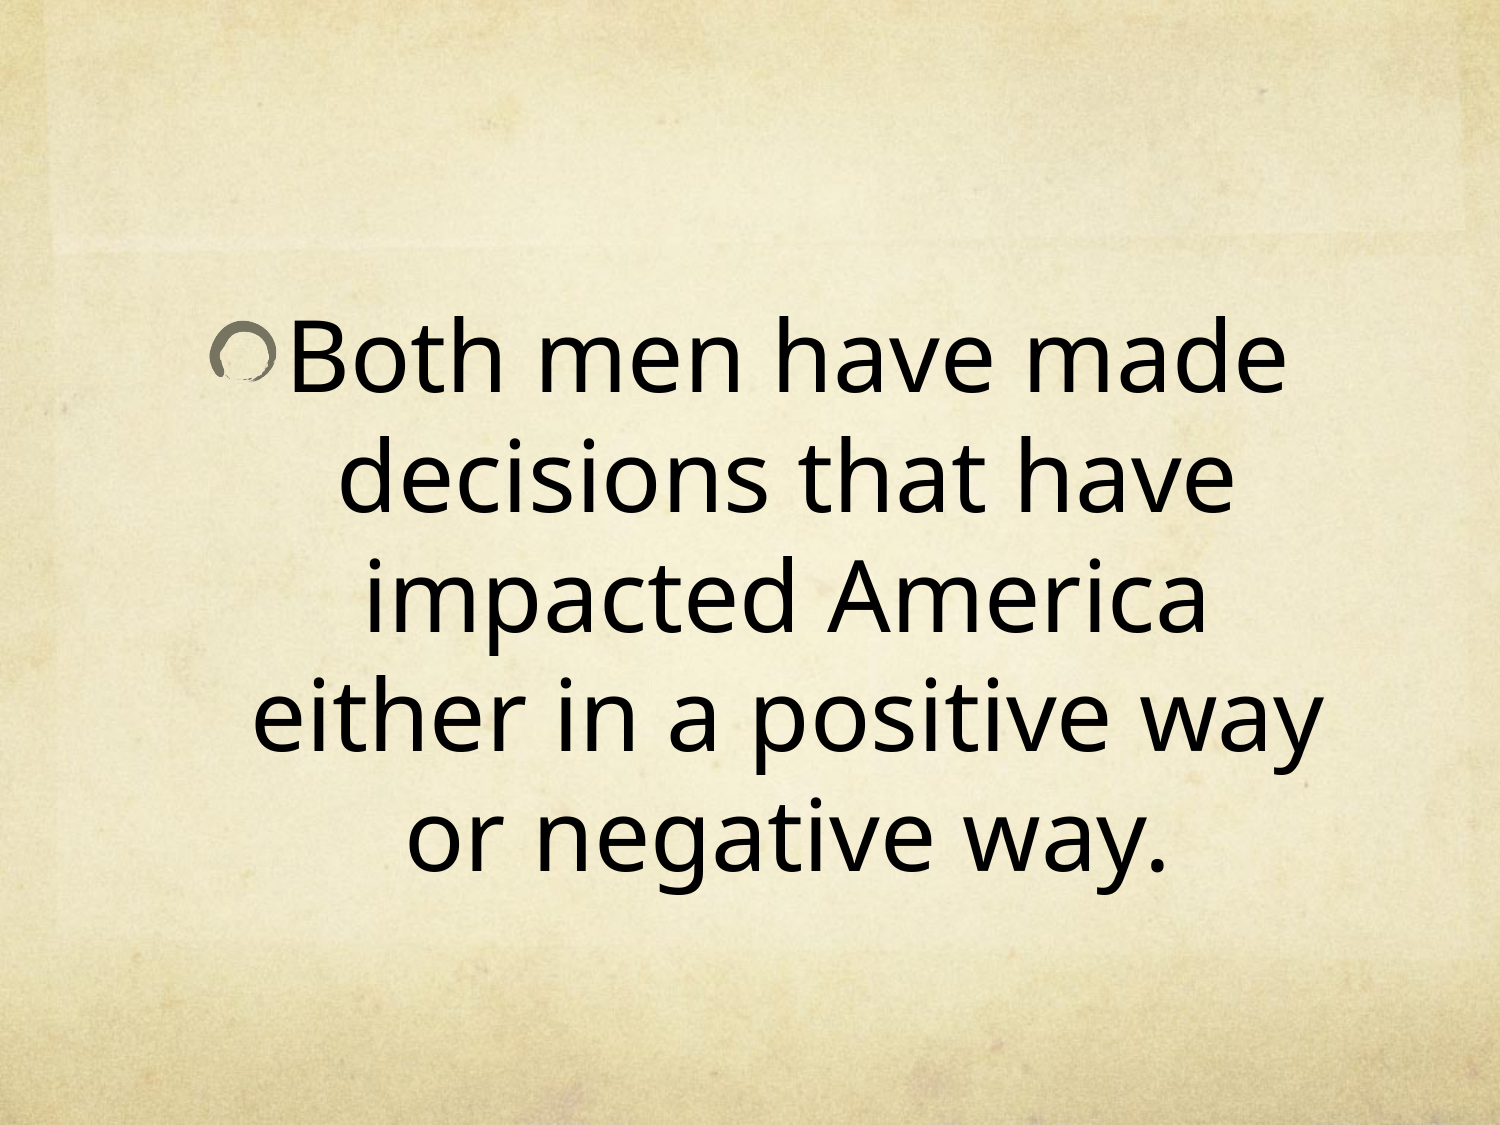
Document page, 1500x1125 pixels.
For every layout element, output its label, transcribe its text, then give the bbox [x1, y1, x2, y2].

list Both men have made decisions that have impacted America either in a positive way or negative way. [150, 284, 1350, 950]
picture [0, 0, 1500, 1125]
